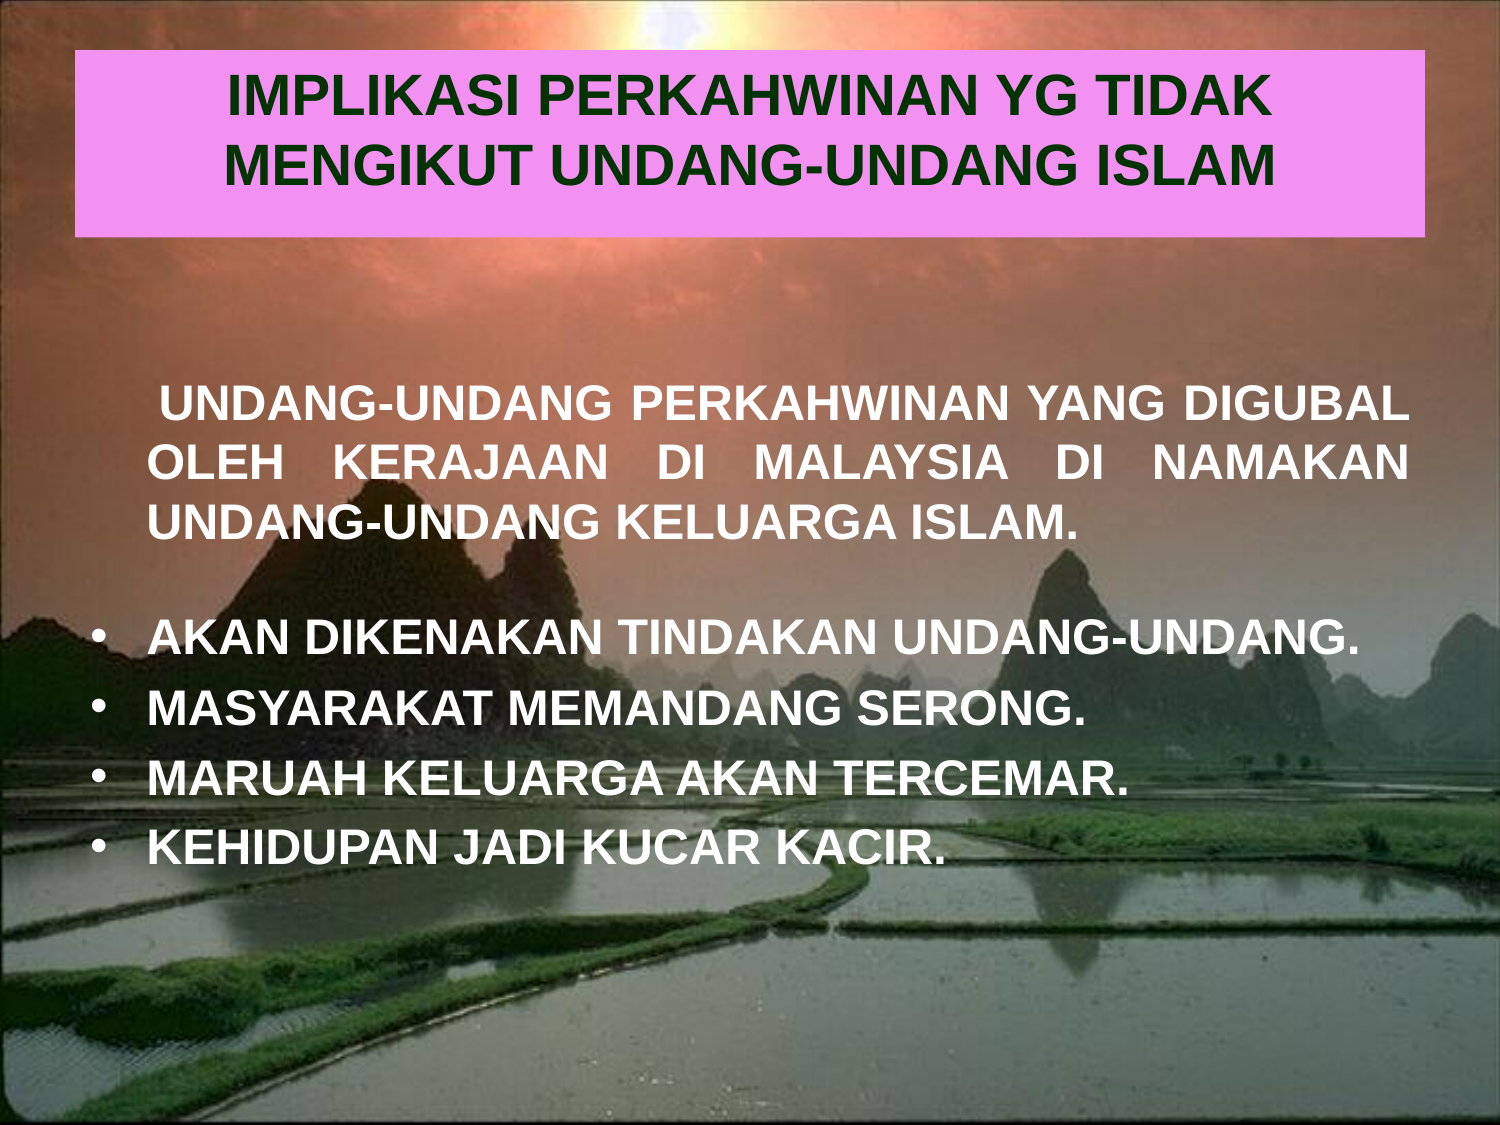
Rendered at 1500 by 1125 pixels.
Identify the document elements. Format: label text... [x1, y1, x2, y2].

picture [0, 0, 1500, 1125]
title IMPLIKASI PERKAHWINAN YG TIDAK MENGIKUT UNDANG-UNDANG ISLAM [75, 50, 1425, 238]
list UNDANG-UNDANG PERKAHWINAN YANG DIGUBAL OLEH KERAJAAN DI MALAYSIA DI NAMAKAN UNDANG-UNDANG KELUARGA ISLAM. AKAN DIKENAKAN TINDAKAN UNDANG-UNDANG. MASYARAKAT MEMANDANG SERONG. MARUAH KELUARGA AKAN TERCEMAR. KEHIDUPAN JADI KUCAR KACIR. [75, 362, 1425, 975]
